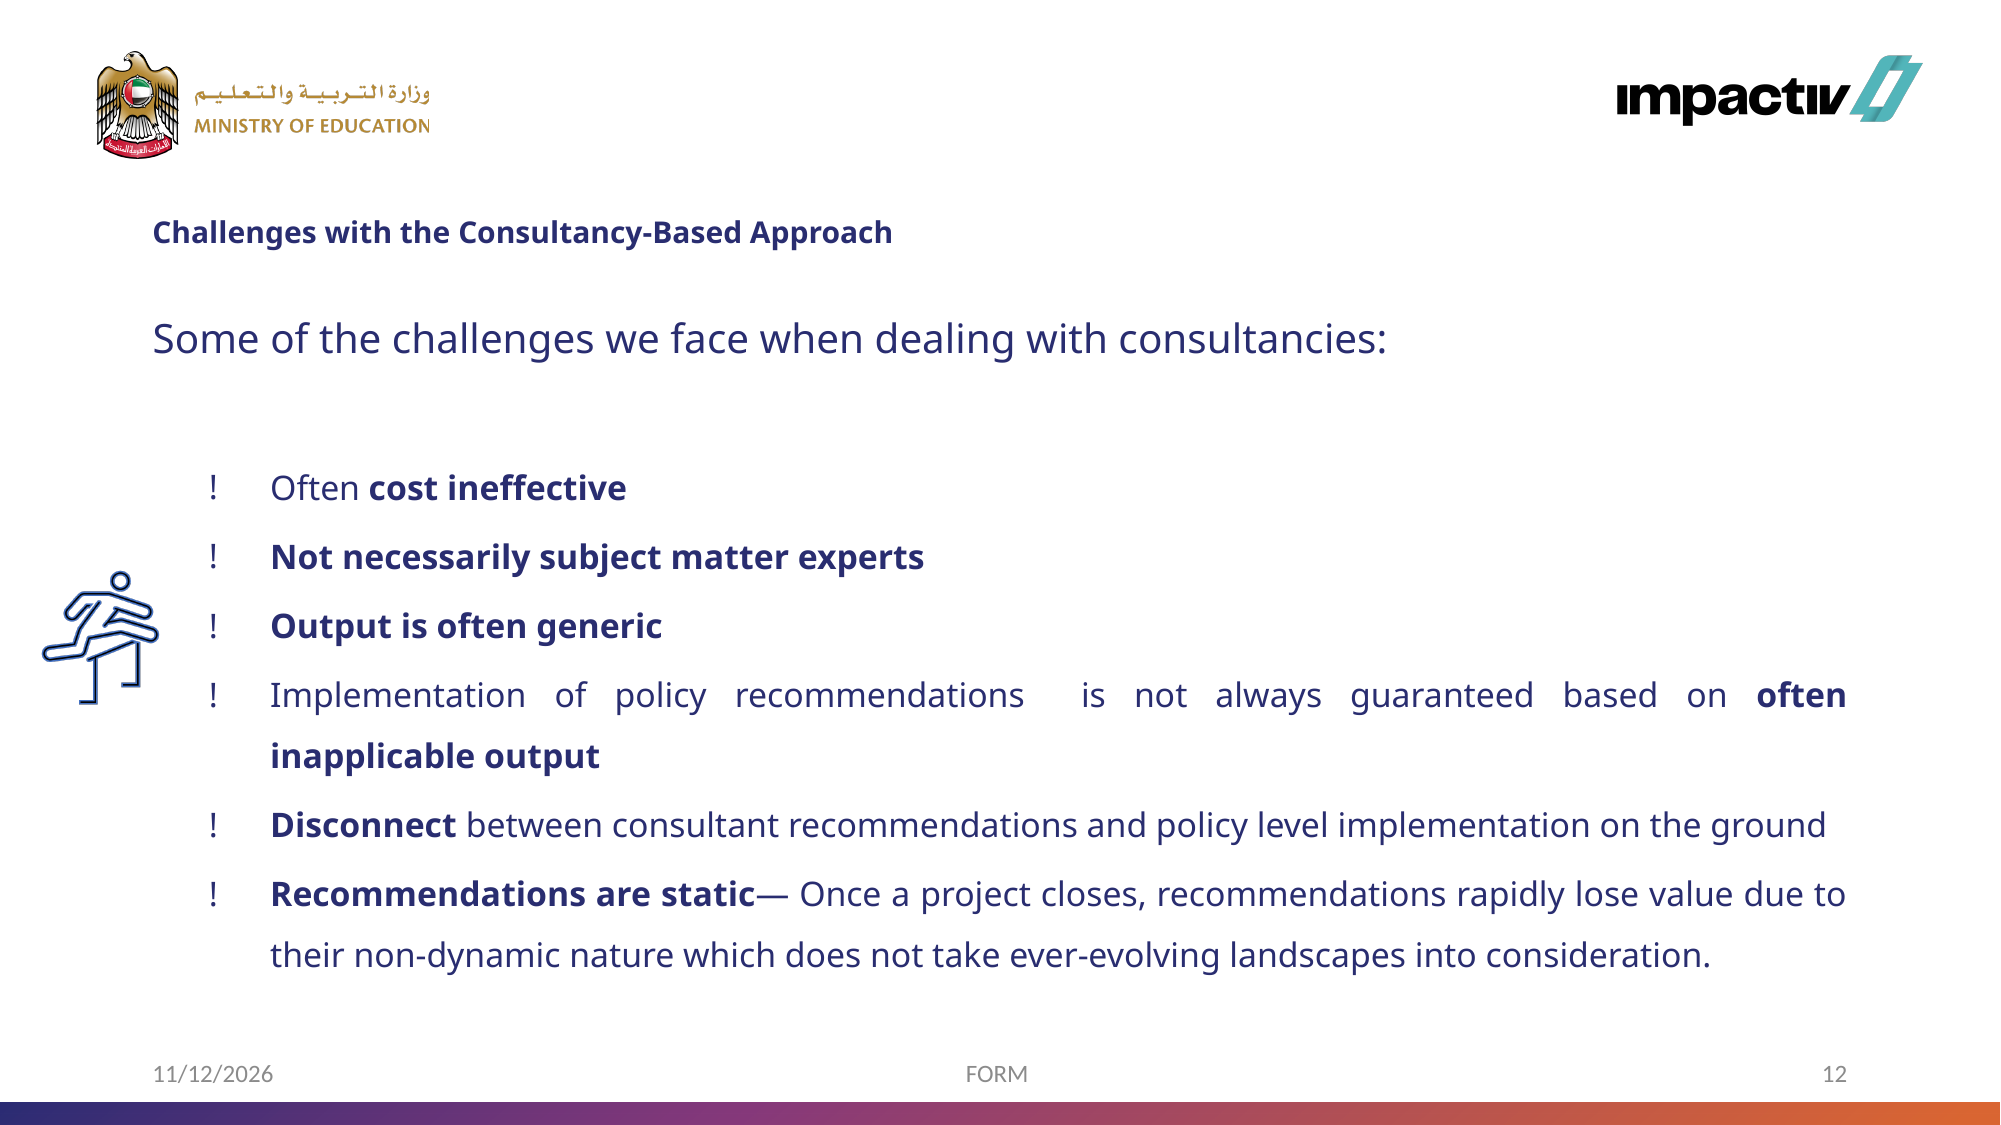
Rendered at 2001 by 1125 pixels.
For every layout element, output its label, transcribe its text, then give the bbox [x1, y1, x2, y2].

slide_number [137, 1042, 588, 1103]
slide_number 12 [1412, 1042, 1863, 1103]
list Some of the challenges we face when dealing with consultancies: Often cost ineffective Not necessarily subject matter experts Output is often generic Implementation of policy recommendations is not always guaranteed based on often inapplicable output Disconnect between consultant recommendations and policy level implementation on the ground Recommendations are static— Once a project closes, recommendations rapidly lose value due to their non-dynamic nature which does not take ever-evolving landscapes into consideration. [137, 311, 1863, 1023]
picture [26, 562, 177, 713]
footer FORM [662, 1042, 1338, 1103]
title Challenges with the Consultancy-Based Approach [137, 209, 1908, 302]
picture [1610, 52, 1929, 128]
